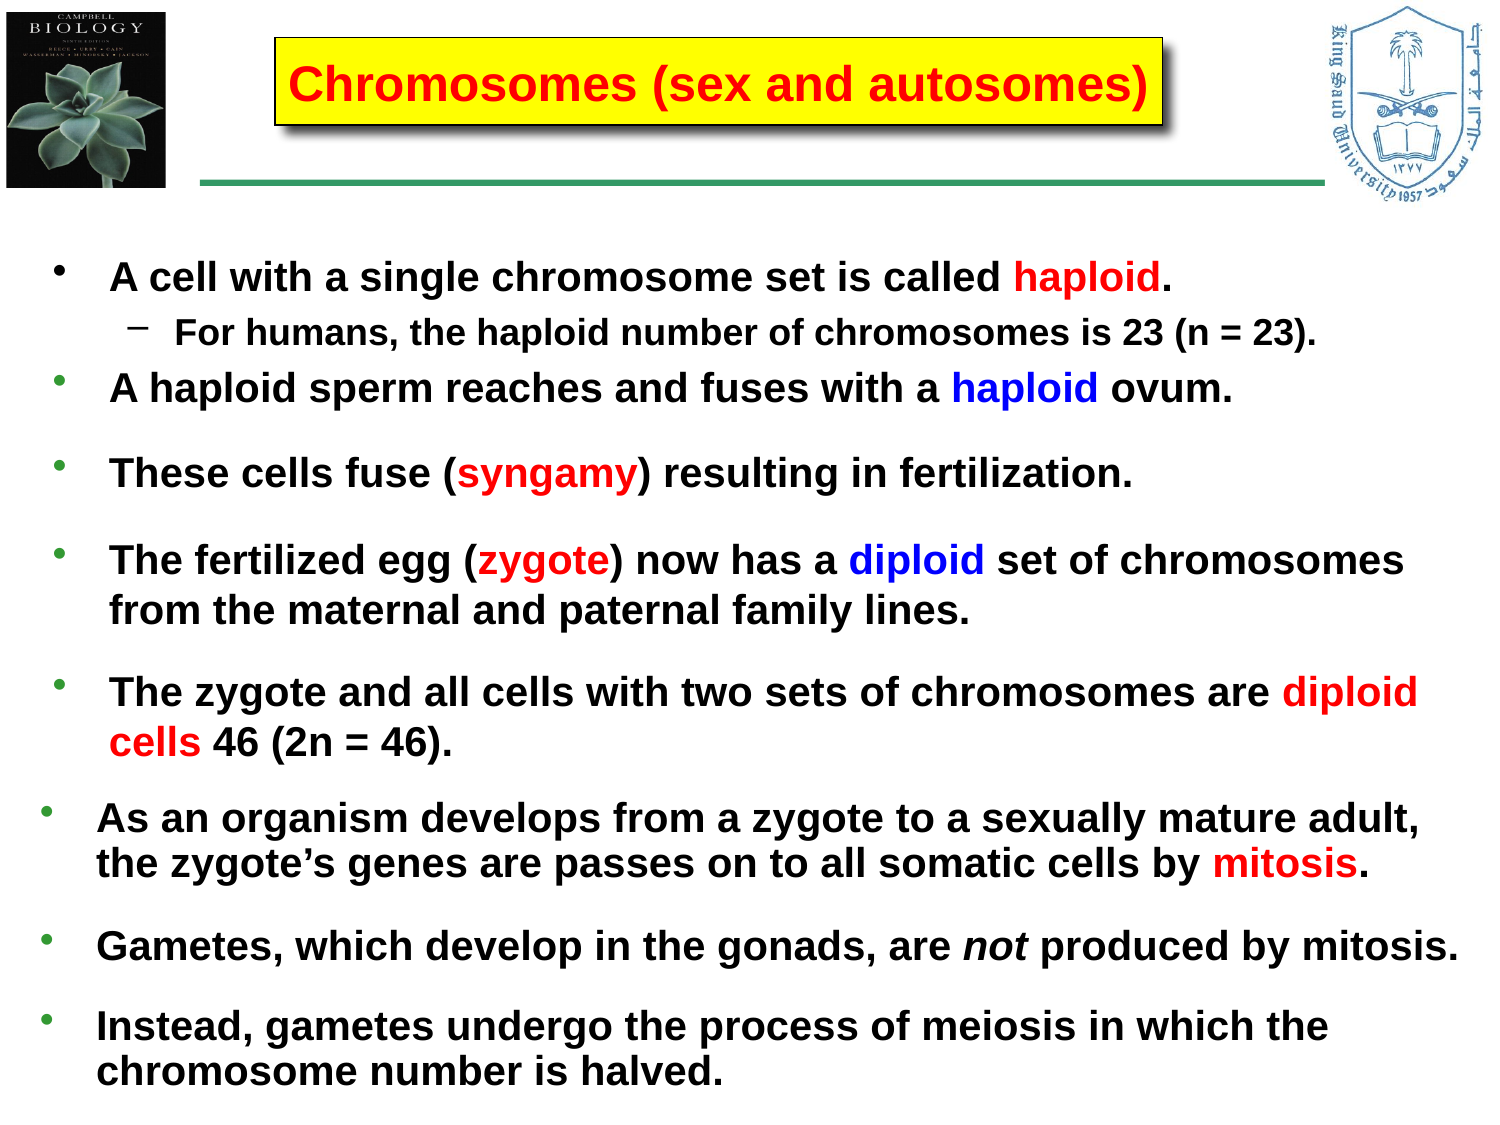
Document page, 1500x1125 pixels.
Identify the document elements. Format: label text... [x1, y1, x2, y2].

text_box As an organism develops from a zygote to a sexually mature adult, the zygote’s genes are passes on to all somatic cells by mitosis. Gametes, which develop in the gonads, are not produced by mitosis. Instead, gametes undergo the process of meiosis in which the chromosome number is halved. [24, 789, 1475, 1102]
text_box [5, 0, 1488, 209]
list A cell with a single chromosome set is called haploid. For humans, the haploid number of chromosomes is 23 (n = 23). A haploid sperm reaches and fuses with a haploid ovum. These cells fuse (syngamy) resulting in fertilization. The fertilized egg (zygote) now has a diploid set of chromosomes from the maternal and paternal family lines. The zygote and all cells with two sets of chromosomes are diploid cells 46 (2n = 46). [37, 242, 1438, 789]
